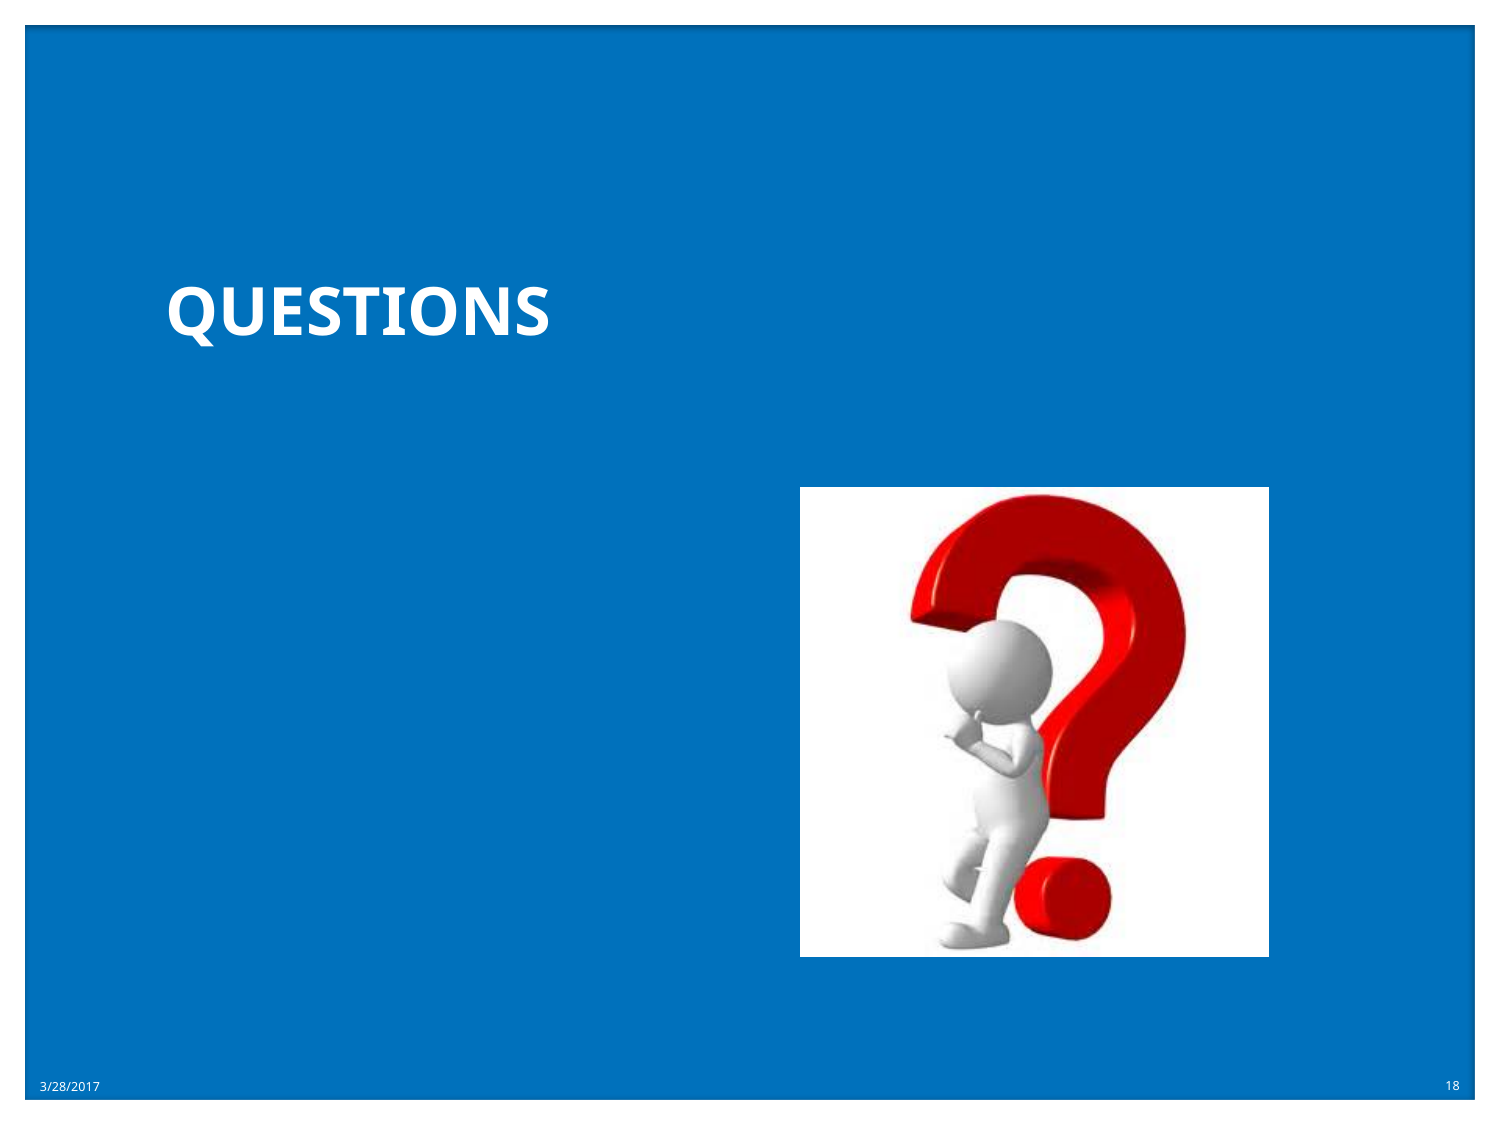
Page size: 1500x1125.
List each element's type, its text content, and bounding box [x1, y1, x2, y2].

slide_number 18 [1125, 1071, 1475, 1102]
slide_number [24, 1071, 375, 1102]
title Questions [150, 260, 1050, 357]
picture [799, 487, 1269, 957]
